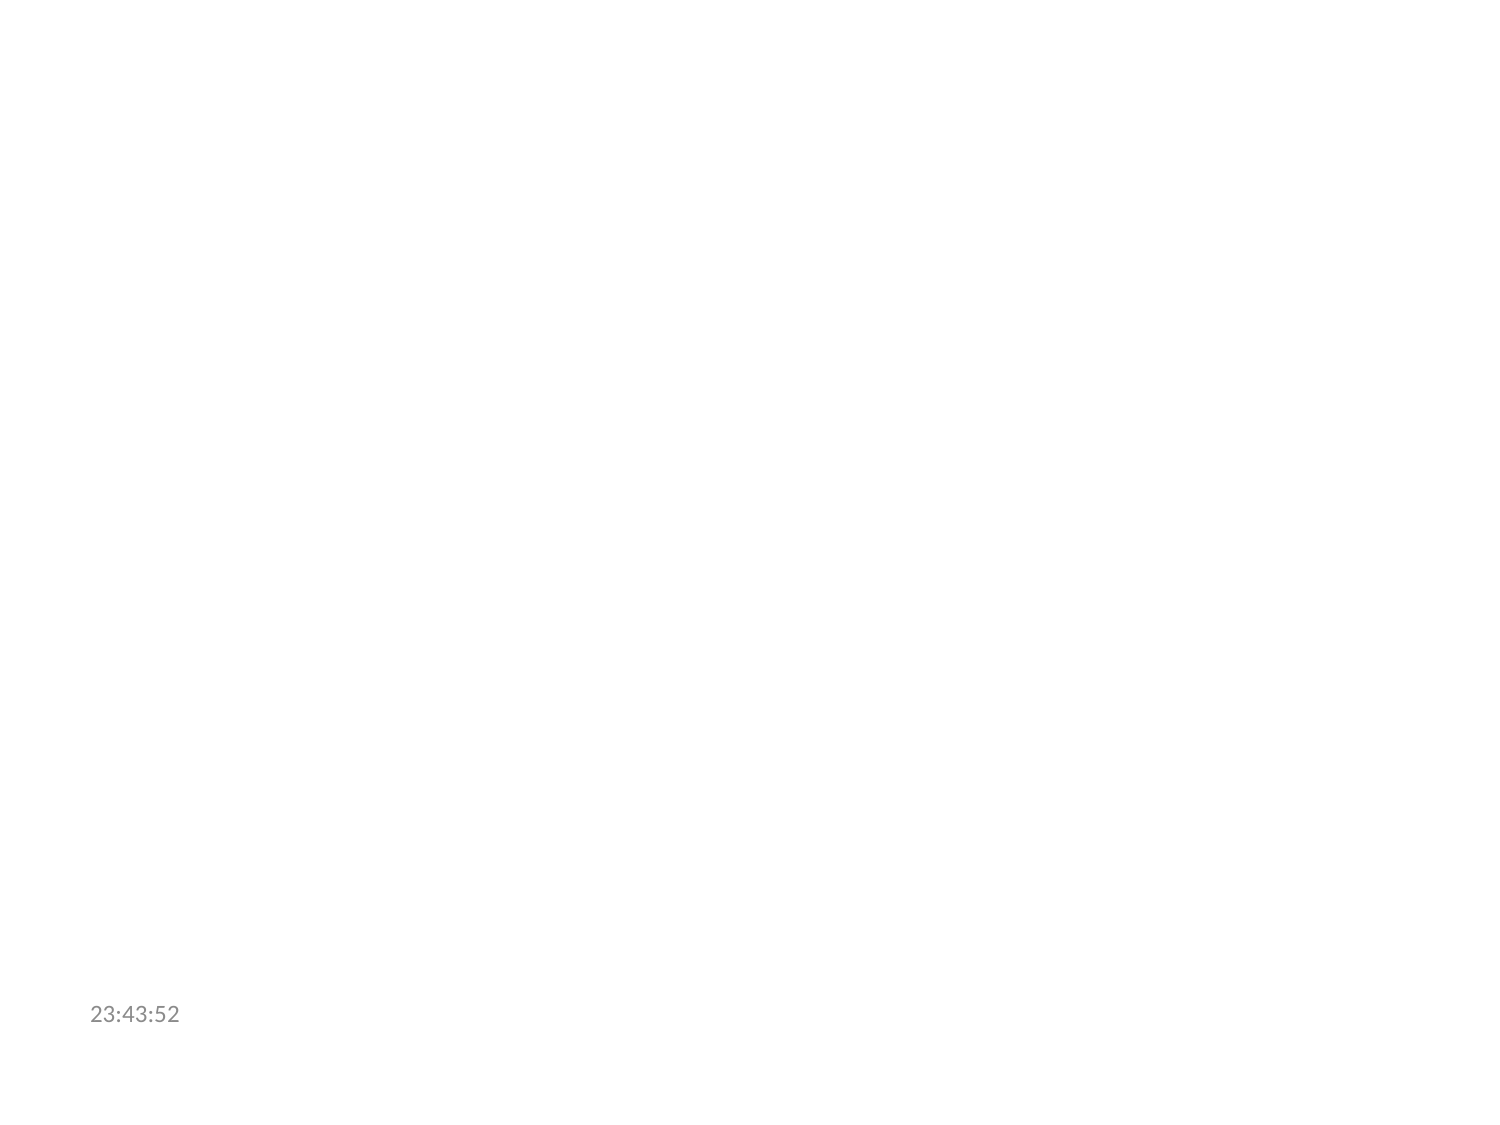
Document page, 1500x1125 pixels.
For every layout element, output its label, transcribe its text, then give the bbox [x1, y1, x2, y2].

text_box 15:35:09 [75, 982, 425, 1043]
